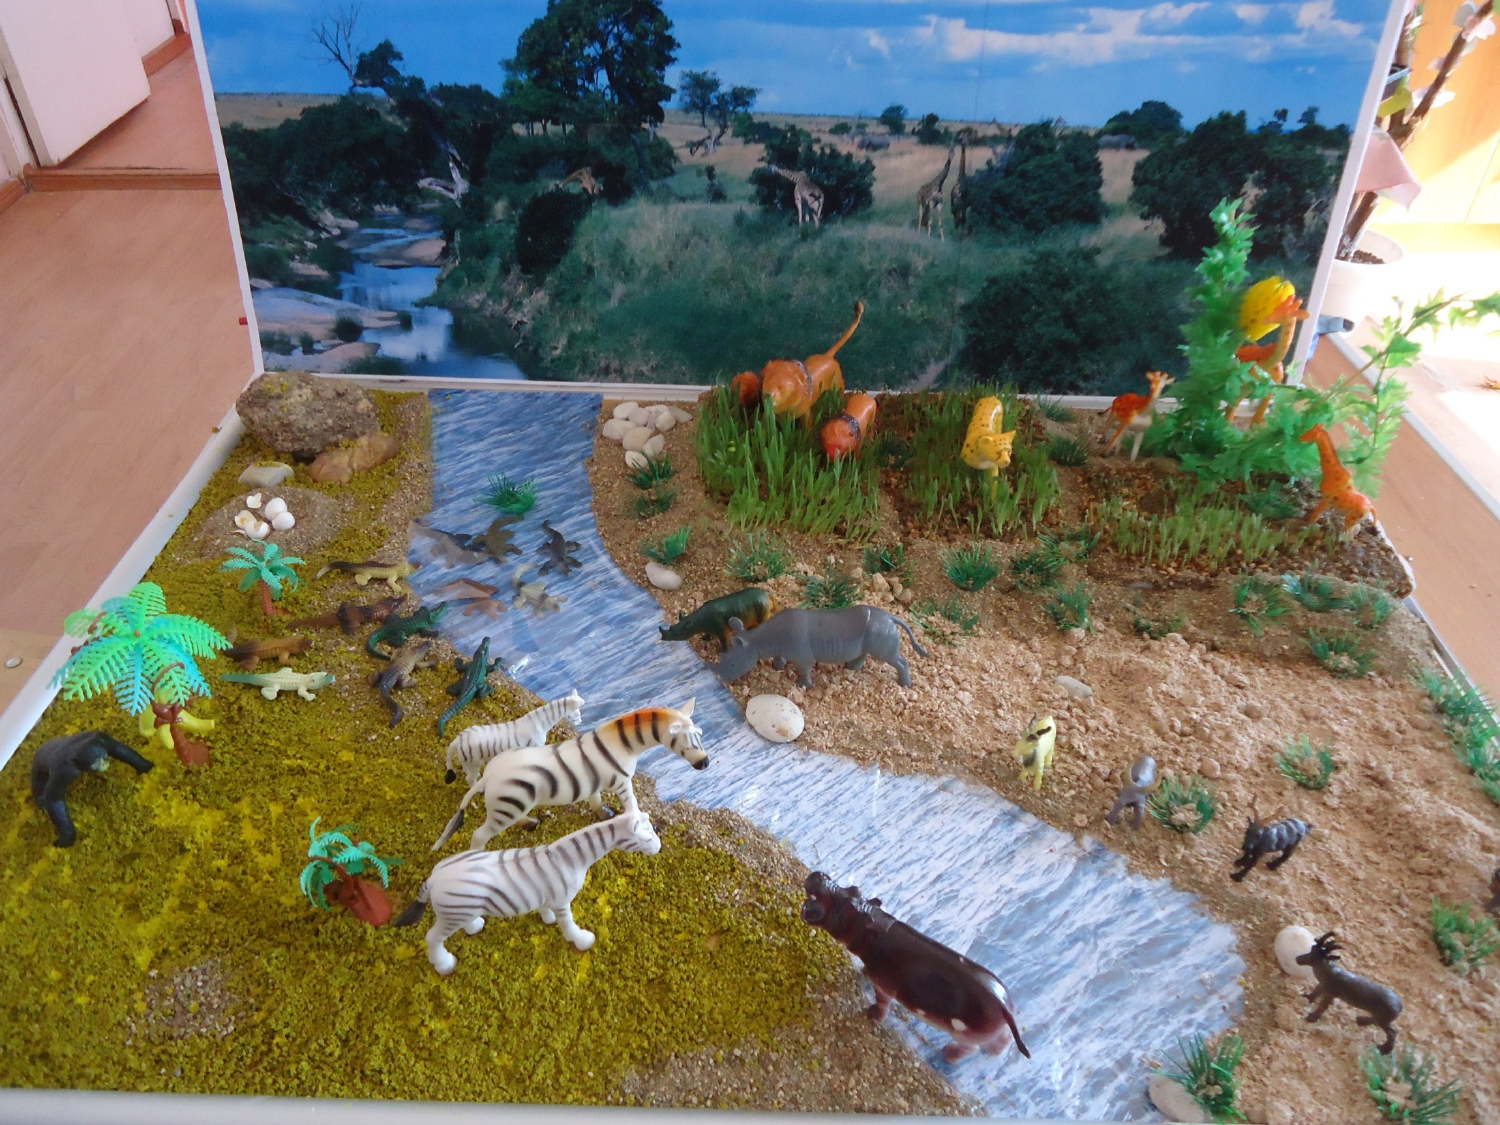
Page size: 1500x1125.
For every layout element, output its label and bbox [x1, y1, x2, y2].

list [0, 0, 1500, 1125]
